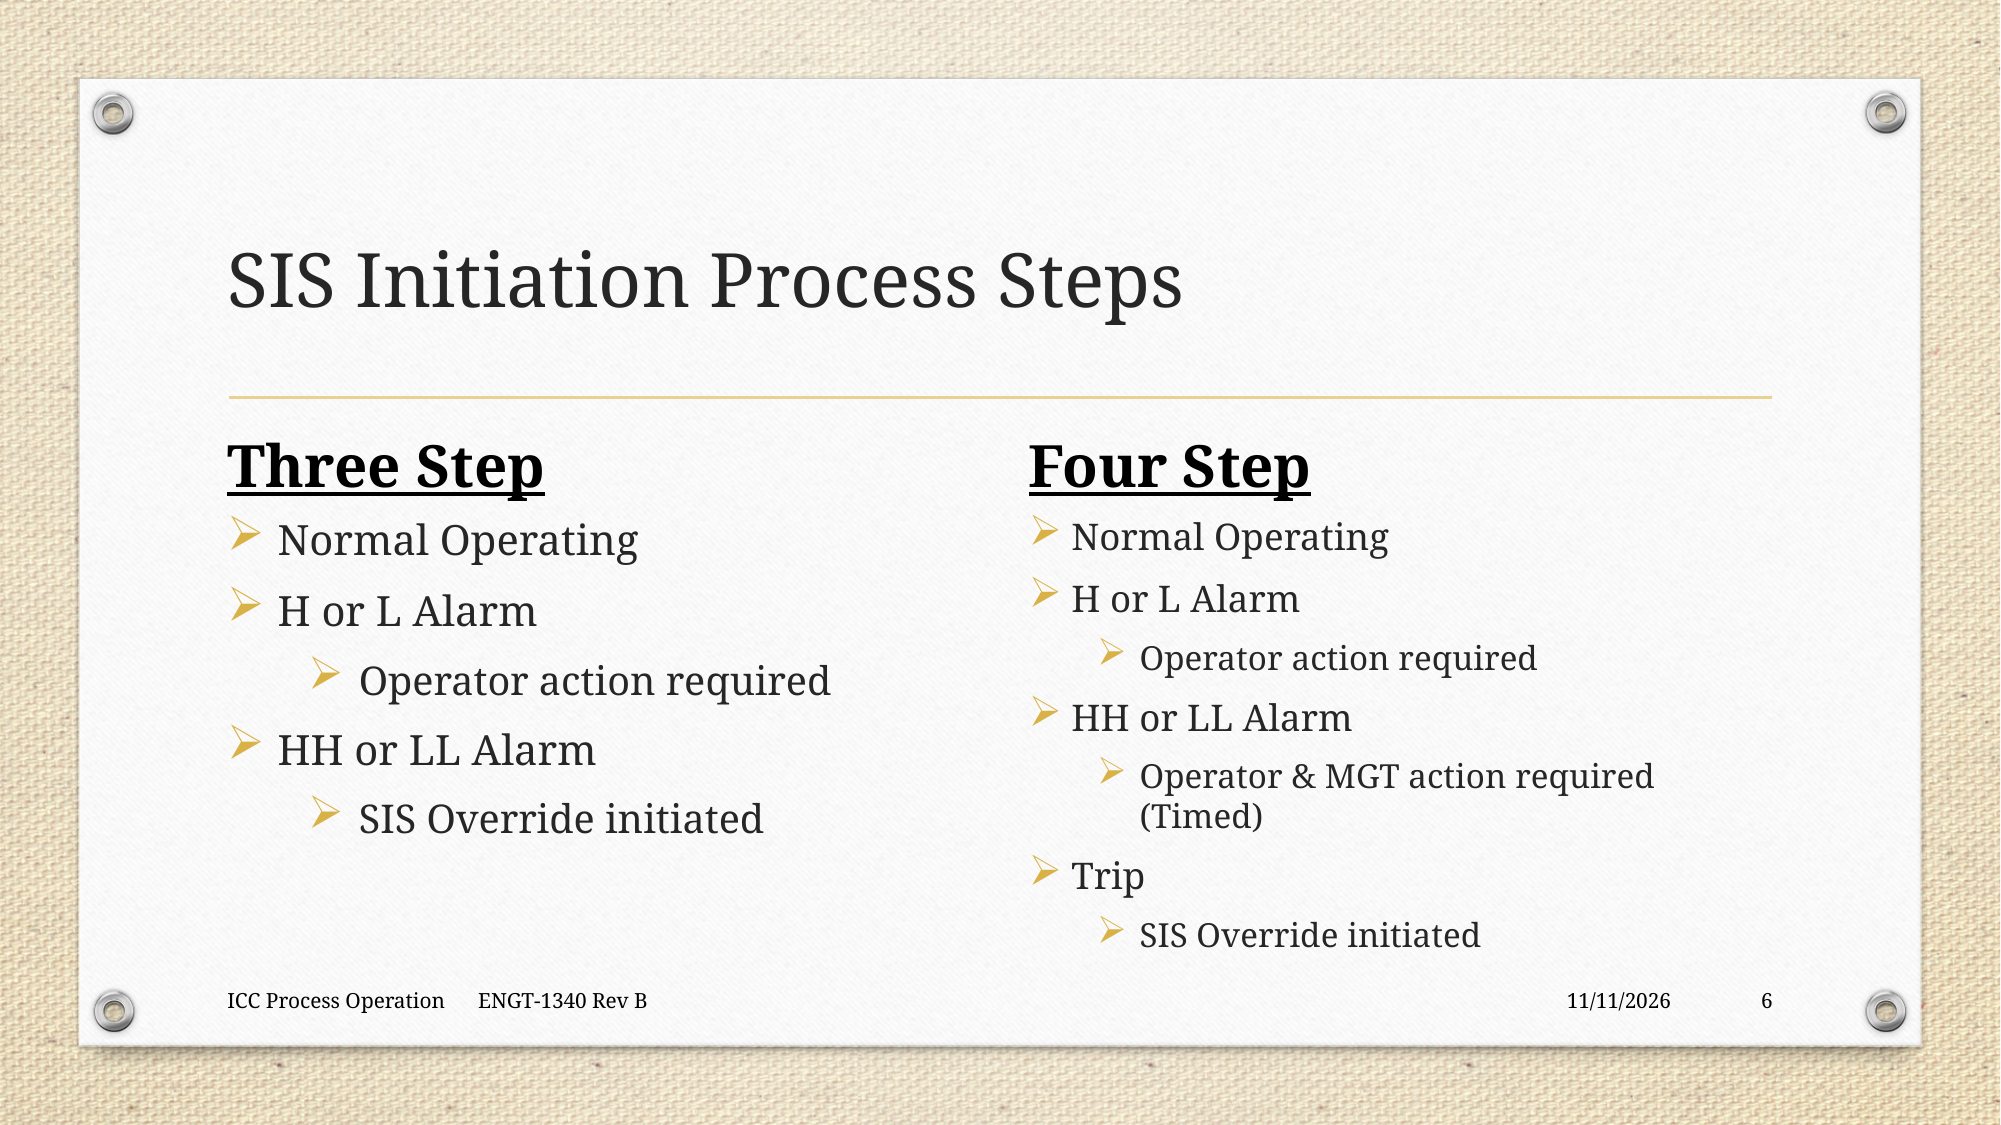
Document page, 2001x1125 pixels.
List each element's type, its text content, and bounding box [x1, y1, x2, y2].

title SIS Initiation Process Steps [212, 217, 1788, 339]
list Normal Operating H or L Alarm Operator action required HH or LL Alarm SIS Override initiated [212, 506, 987, 964]
list Normal Operating H or L Alarm Operator action required HH or LL Alarm Operator & MGT action required (Timed) Trip SIS Override initiated [1013, 506, 1788, 964]
list Three Step [212, 436, 987, 506]
slide_number 6 [1698, 979, 1788, 1025]
list Four Step [1013, 436, 1788, 506]
picture [0, 0, 2001, 1125]
footer ICC Process Operation ENGT-1340 Rev B [212, 979, 1411, 1025]
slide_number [1423, 979, 1686, 1025]
